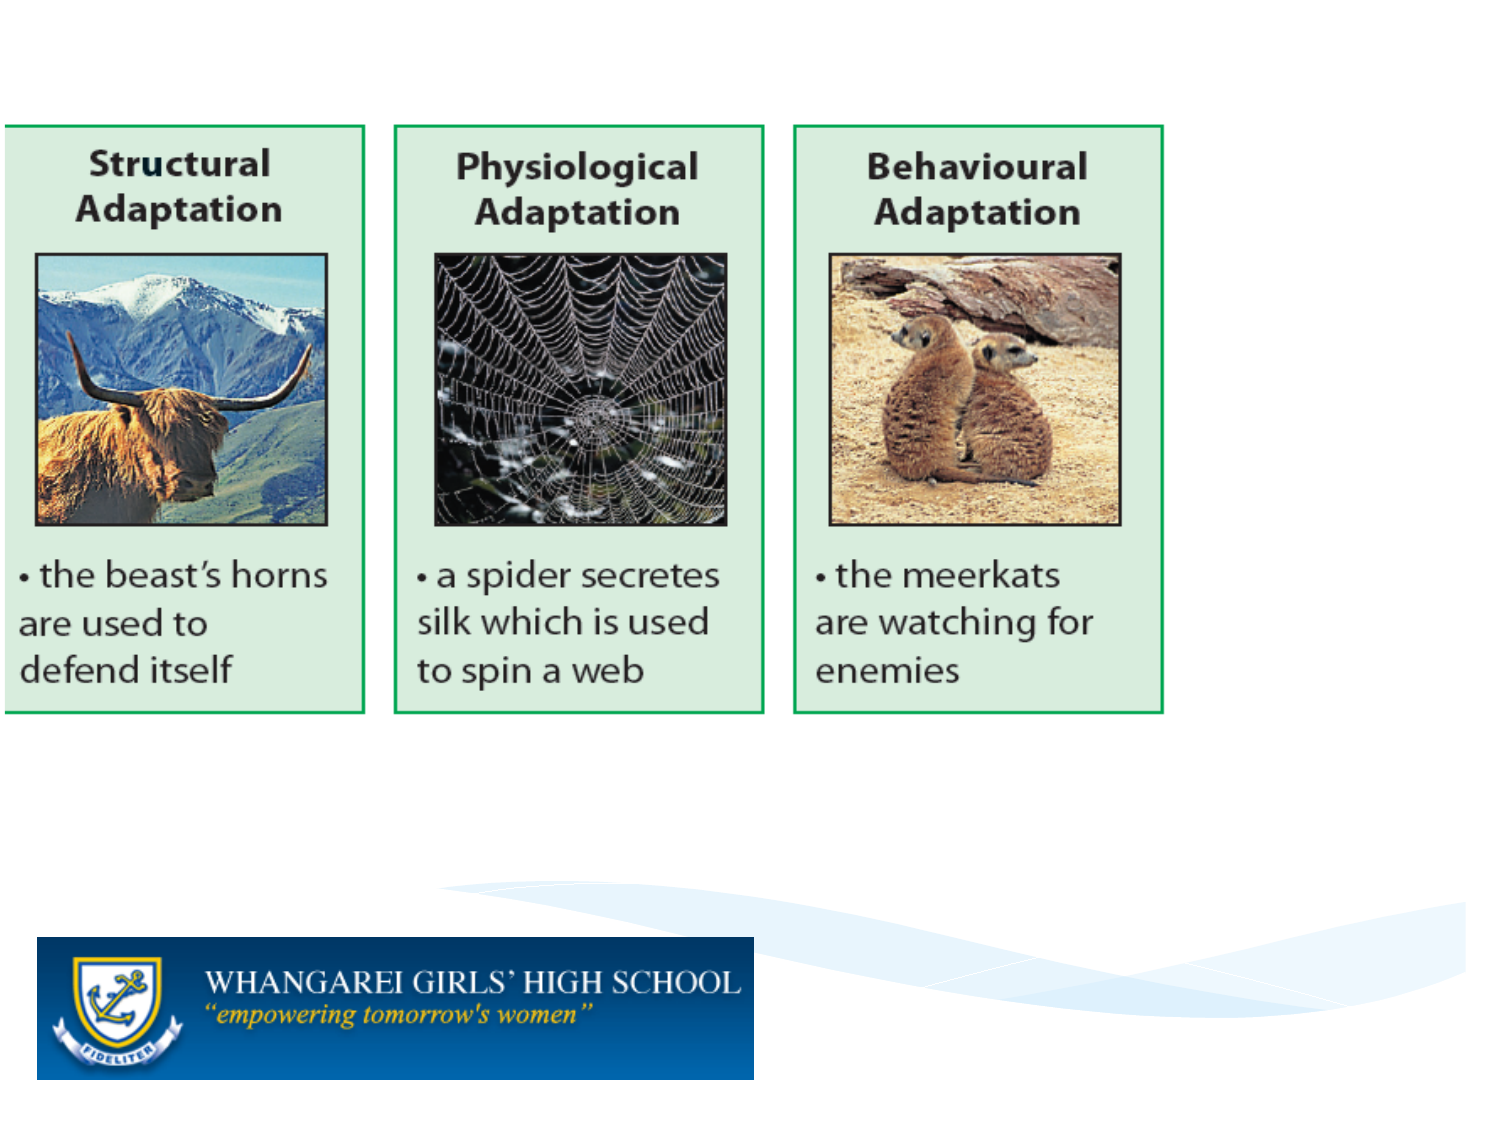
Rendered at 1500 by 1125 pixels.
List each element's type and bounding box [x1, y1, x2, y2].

picture [37, 937, 754, 1080]
picture [4, 112, 1218, 726]
